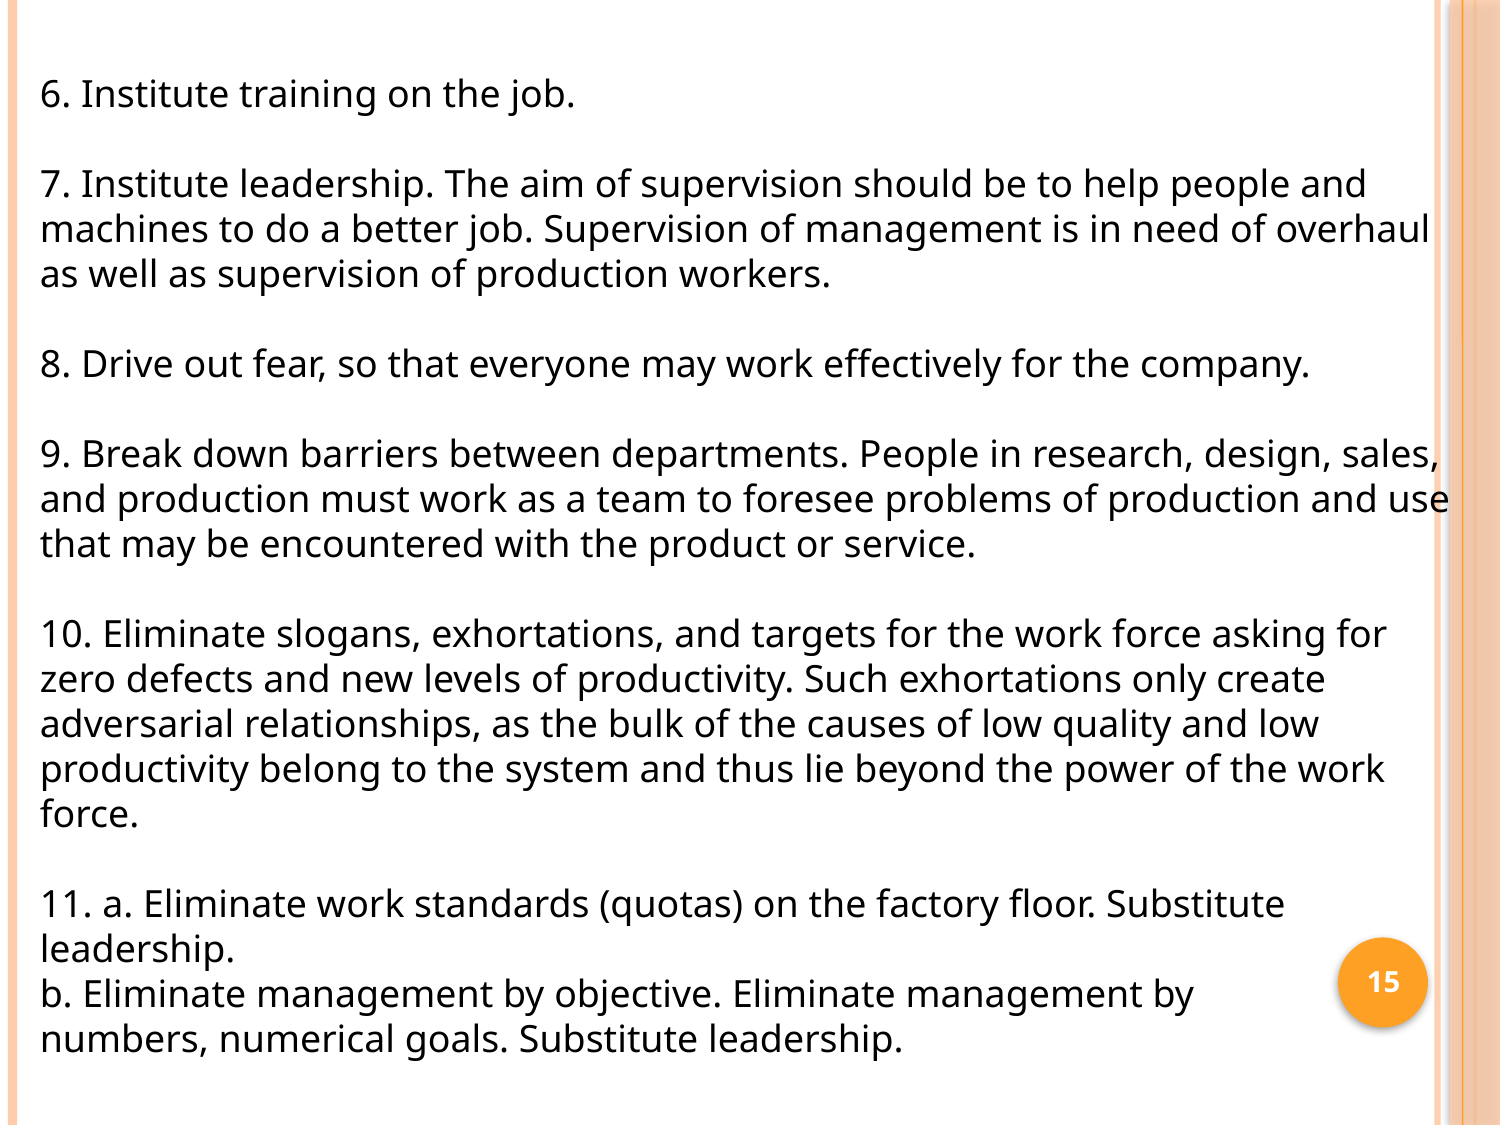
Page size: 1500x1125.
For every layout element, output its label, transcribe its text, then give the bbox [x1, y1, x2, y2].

slide_number 15 [1333, 940, 1434, 1027]
text_box 6. Institute training on the job. 7. Institute leadership. The aim of supervision should be to help people and machines to do a better job. Supervision of management is in need of overhaul as well as supervision of production workers. 8. Drive out fear, so that everyone may work effectively for the company. 9. Break down barriers between departments. People in research, design, sales, and production must work as a team to foresee problems of production and use that may be encountered with the product or service. 10. Eliminate slogans, exhortations, and targets for the work force asking for zero defects and new levels of productivity. Such exhortations only create adversarial relationships, as the bulk of the causes of low quality and low productivity belong to the system and thus lie beyond the power of the work force. 11. a. Eliminate work standards (quotas) on the factory floor. Substitute leadership. b. Eliminate management by objective. Eliminate management by numbers, numerical goals. Substitute leadership. [24, 62, 1486, 1068]
